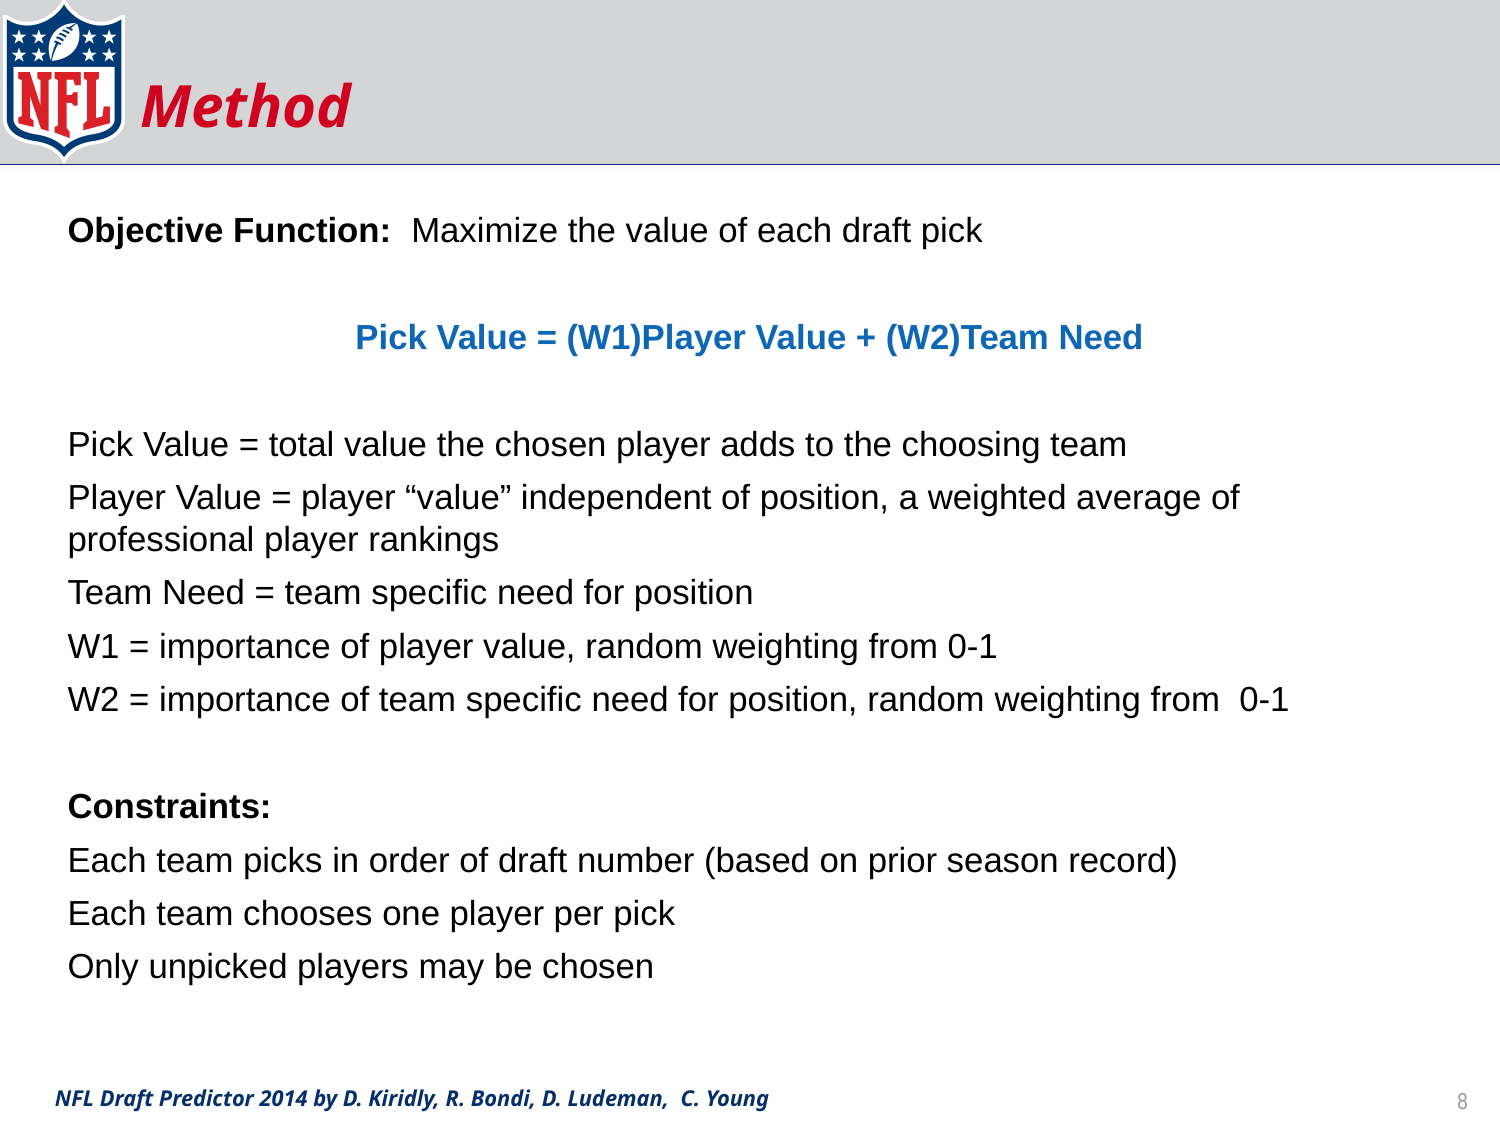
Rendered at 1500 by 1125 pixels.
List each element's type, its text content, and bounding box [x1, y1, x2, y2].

picture [3, 0, 125, 164]
list Objective Function: Maximize the value of each draft pick Pick Value = (W1)Player Value + (W2)Team Need Pick Value = total value the chosen player adds to the choosing team Player Value = player “value” independent of position, a weighted average of professional player rankings Team Need = team specific need for position W1 = importance of player value, random weighting from 0-1 W2 = importance of team specific need for position, random weighting from 0-1 Constraints: Each team picks in order of draft number (based on prior season record) Each team chooses one player per pick Only unpicked players may be chosen [52, 200, 1448, 1000]
title Method [139, 3, 1473, 140]
